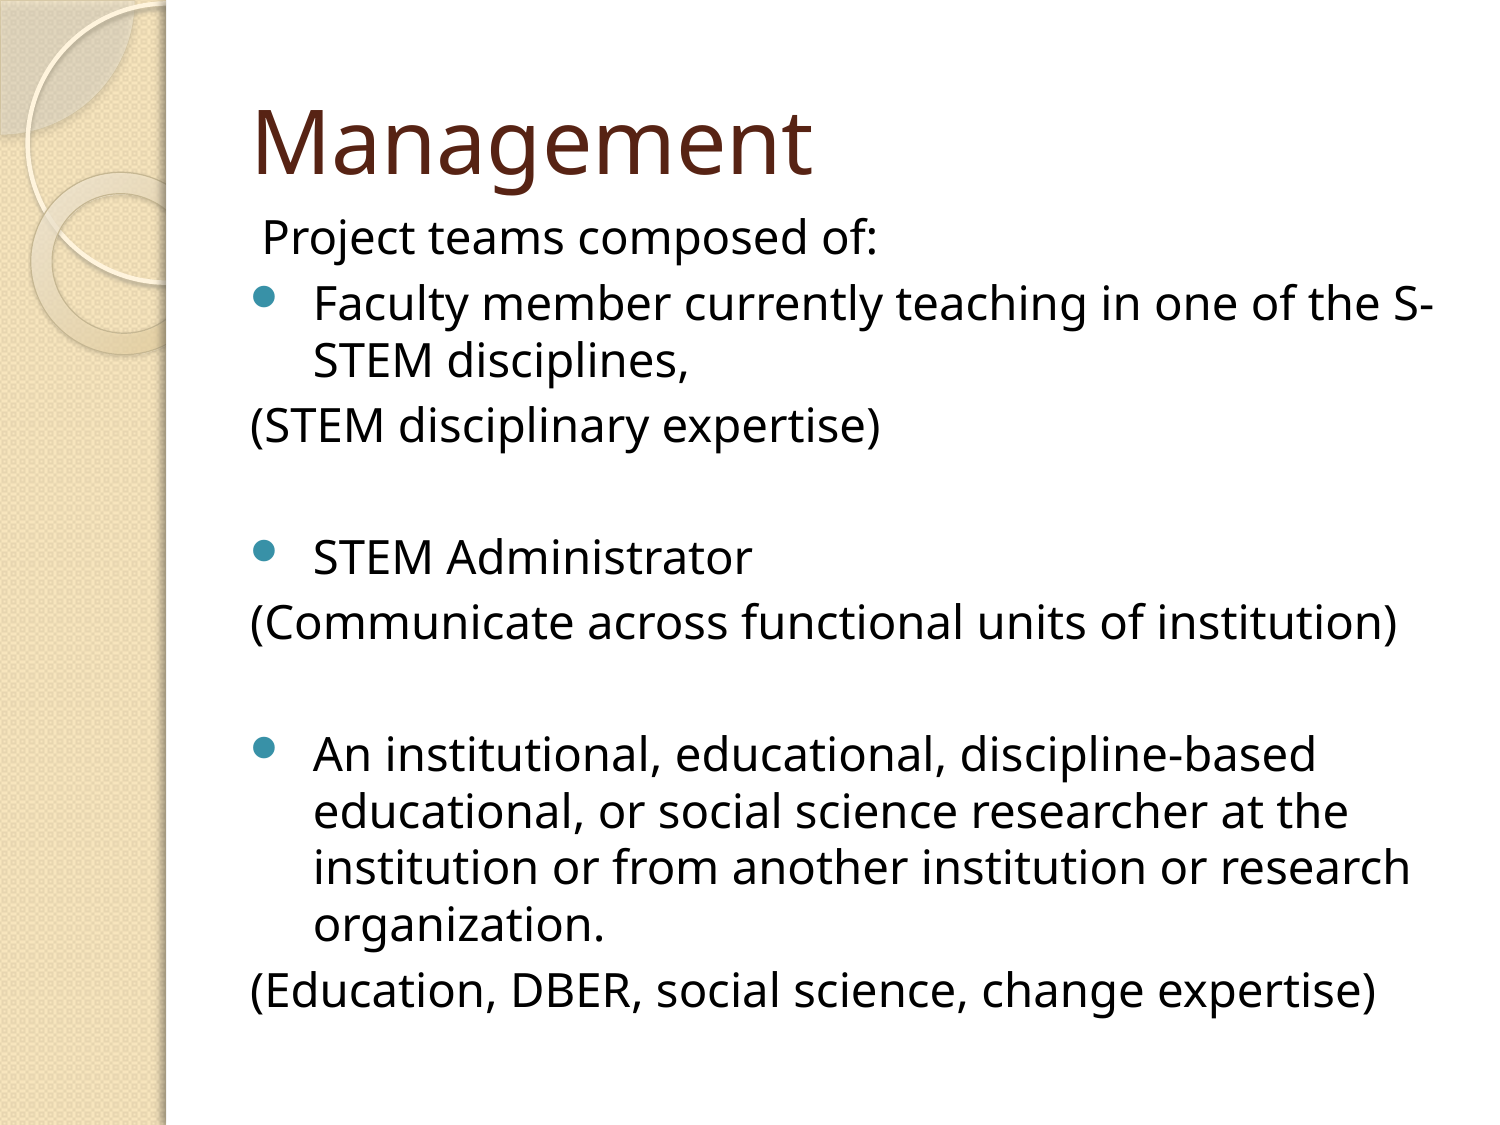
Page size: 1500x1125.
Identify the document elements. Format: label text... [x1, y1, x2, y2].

list Project teams composed of: Faculty member currently teaching in one of the S-STEM disciplines, (STEM disciplinary expertise) STEM Administrator (Communicate across functional units of institution) An institutional, educational, discipline-based educational, or social science researcher at the institution or from another institution or research organization. (Education, DBER, social science, change expertise) [235, 200, 1466, 1025]
title Management [235, 45, 1466, 200]
